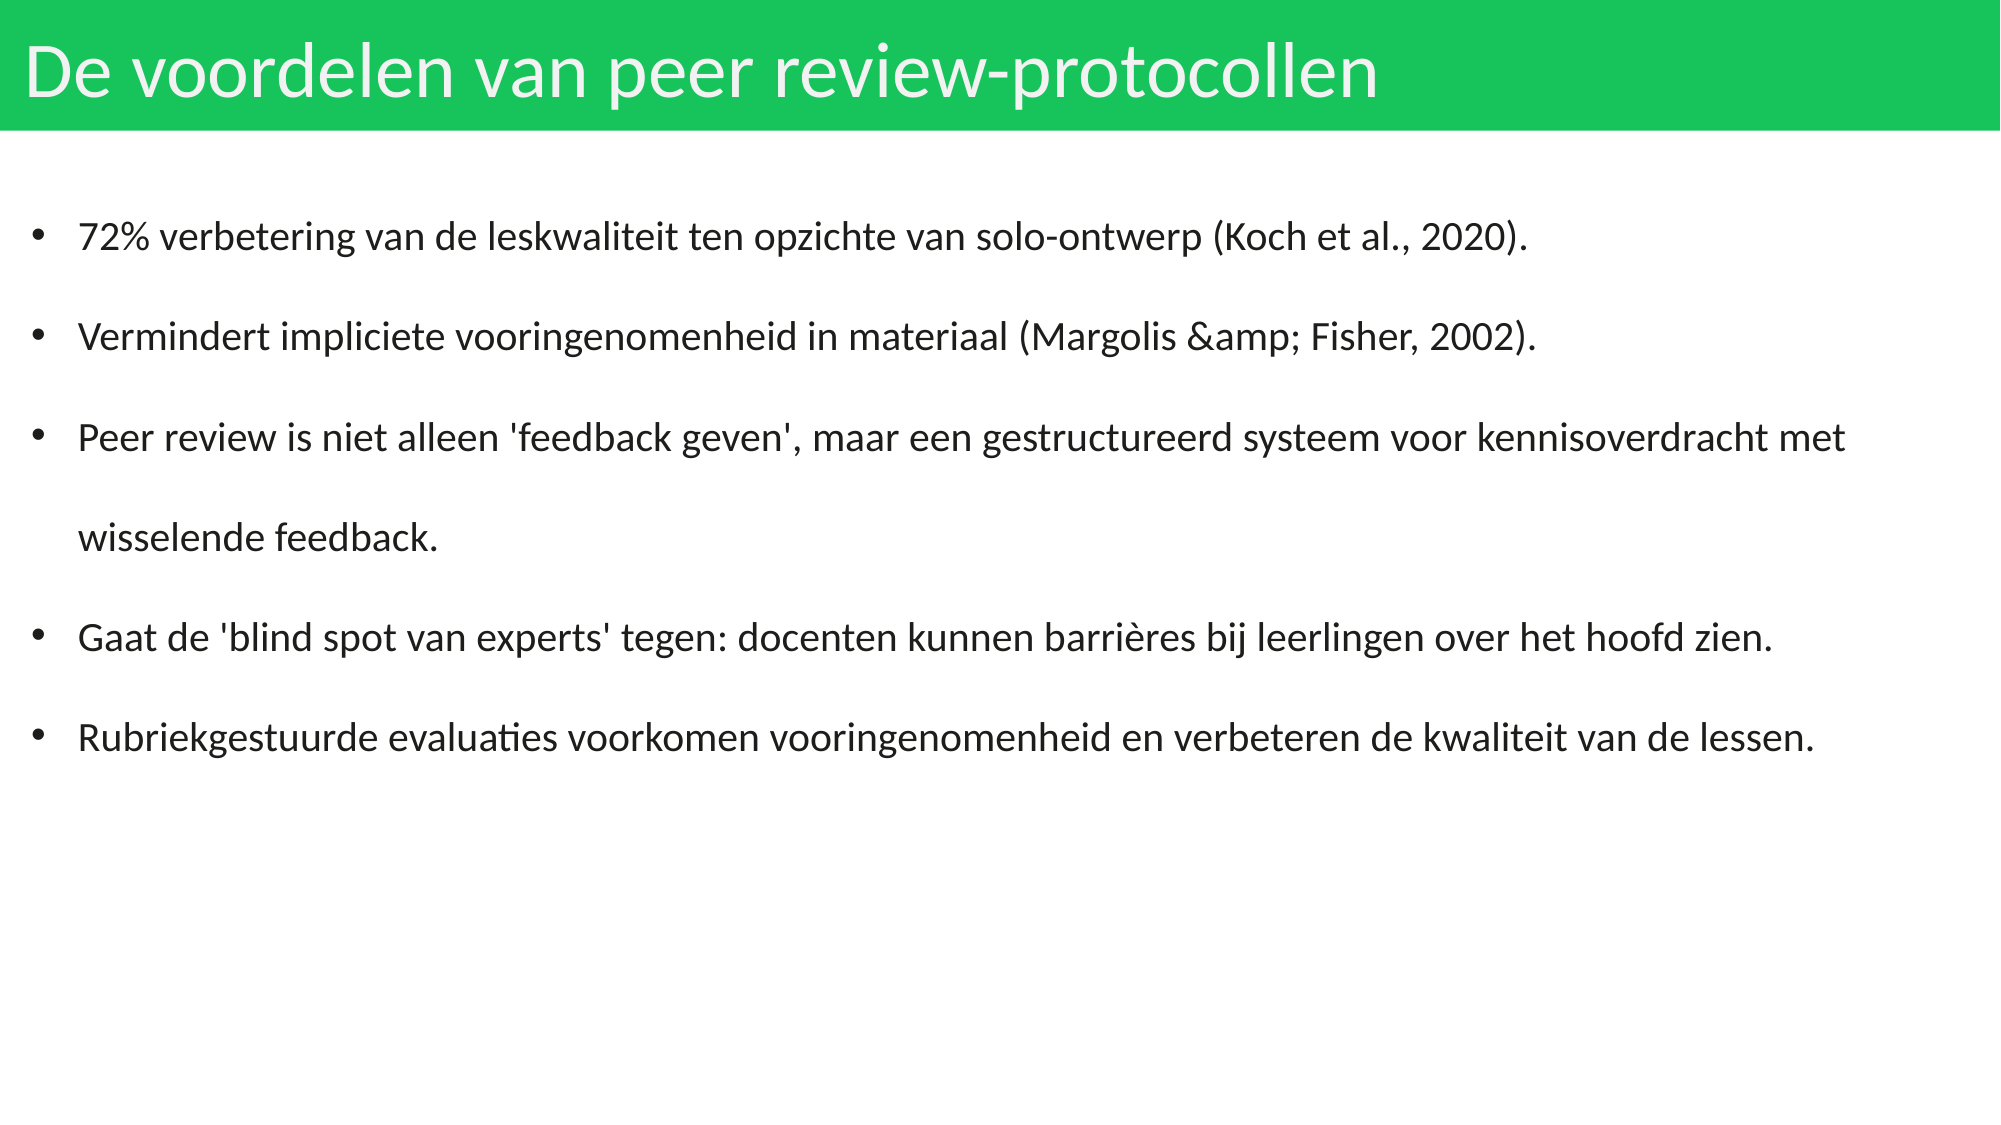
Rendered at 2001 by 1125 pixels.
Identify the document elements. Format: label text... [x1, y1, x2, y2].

title De voordelen van peer review-protocollen [16, 13, 1976, 131]
list 72% verbetering van de leskwaliteit ten opzichte van solo-ontwerp (Koch et al., 2020). Vermindert impliciete vooringenomenheid in materiaal (Margolis &amp; Fisher, 2002). Peer review is niet alleen 'feedback geven', maar een gestructureerd systeem voor kennisoverdracht met wisselende feedback. Gaat de 'blind spot van experts' tegen: docenten kunnen barrières bij leerlingen over het hoofd zien. Rubriekgestuurde evaluaties voorkomen vooringenomenheid en verbeteren de kwaliteit van de lessen. [16, 151, 1976, 1108]
